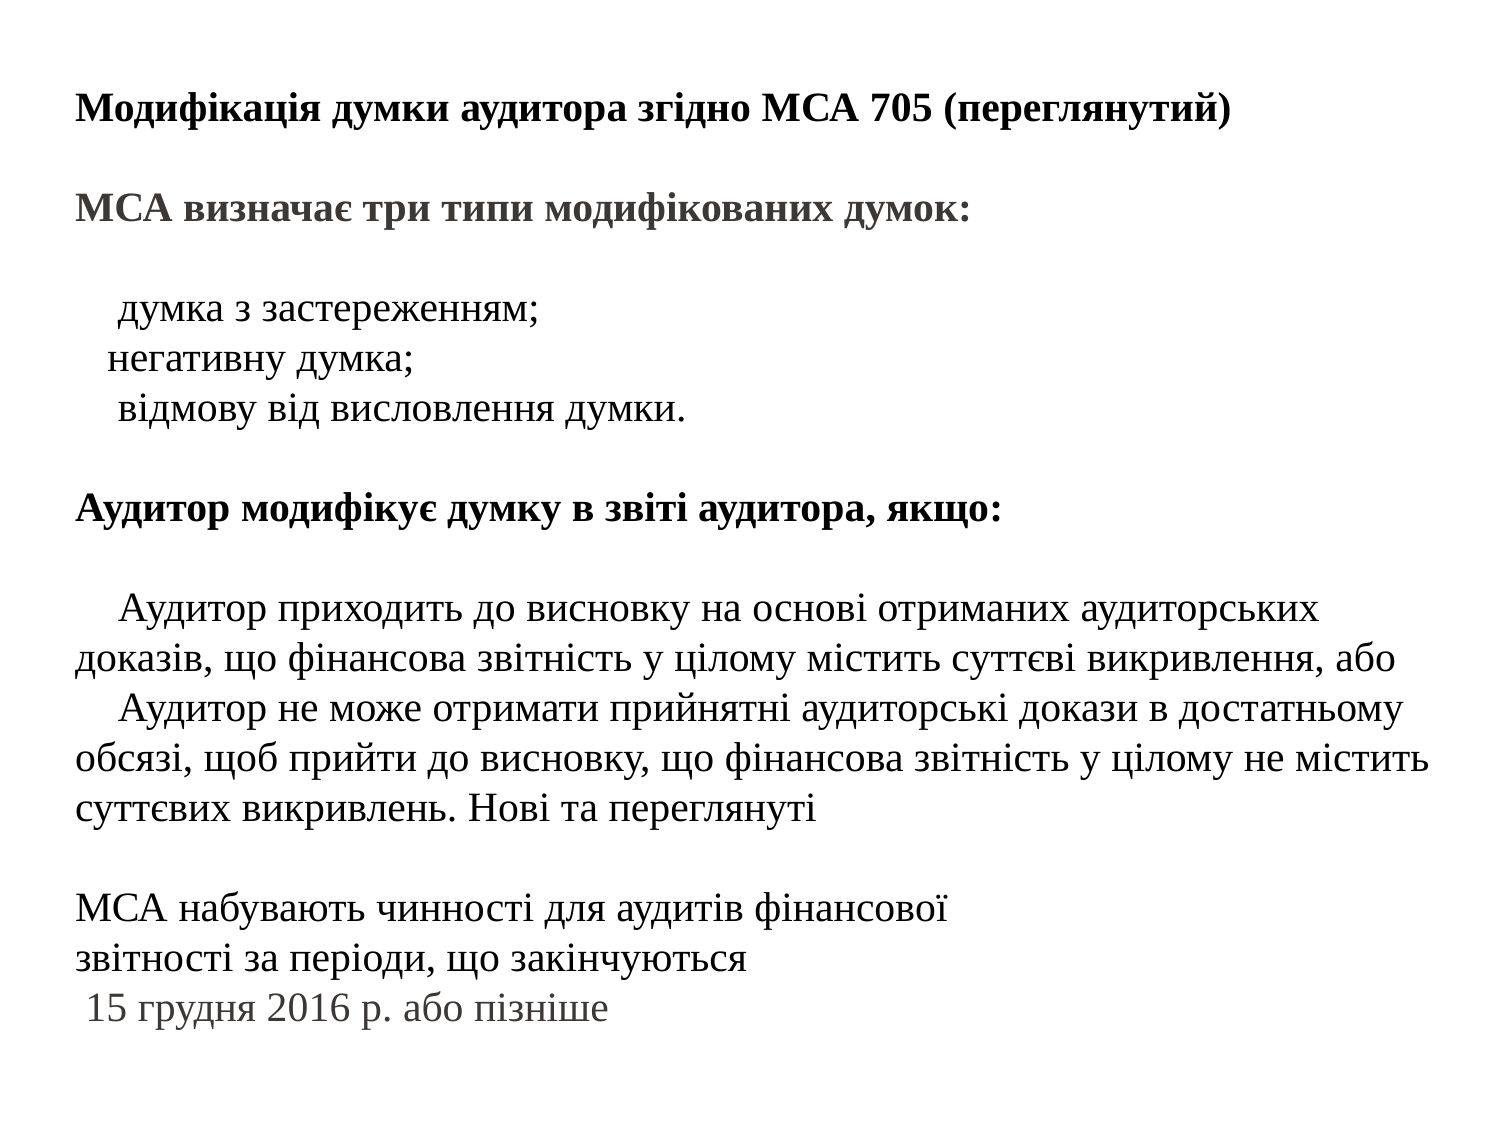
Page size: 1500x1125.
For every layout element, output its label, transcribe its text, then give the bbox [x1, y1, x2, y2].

title Модифікація думки аудитора згідно МСА 705 (переглянутий) МСА визначає три типи модифікованих думок: думка з застереженням; негативну думка; відмову від висловлення думки. Аудитор модифікує думку в звіті аудитора, якщо: Аудитор приходить до висновку на основі отриманих аудиторських доказів, що фінансова звітність у цілому містить суттєві викривлення, або Аудитор не може отримати прийнятні аудиторські докази в достатньому обсязі, щоб прийти до висновку, що фінансова звітність у цілому не містить суттєвих викривлень. Нові та переглянуті МСА набувають чинності для аудитів фінансової звітності за періоди, що закінчуються 15 грудня 2016 р. або пізніше [75, 104, 1455, 1005]
